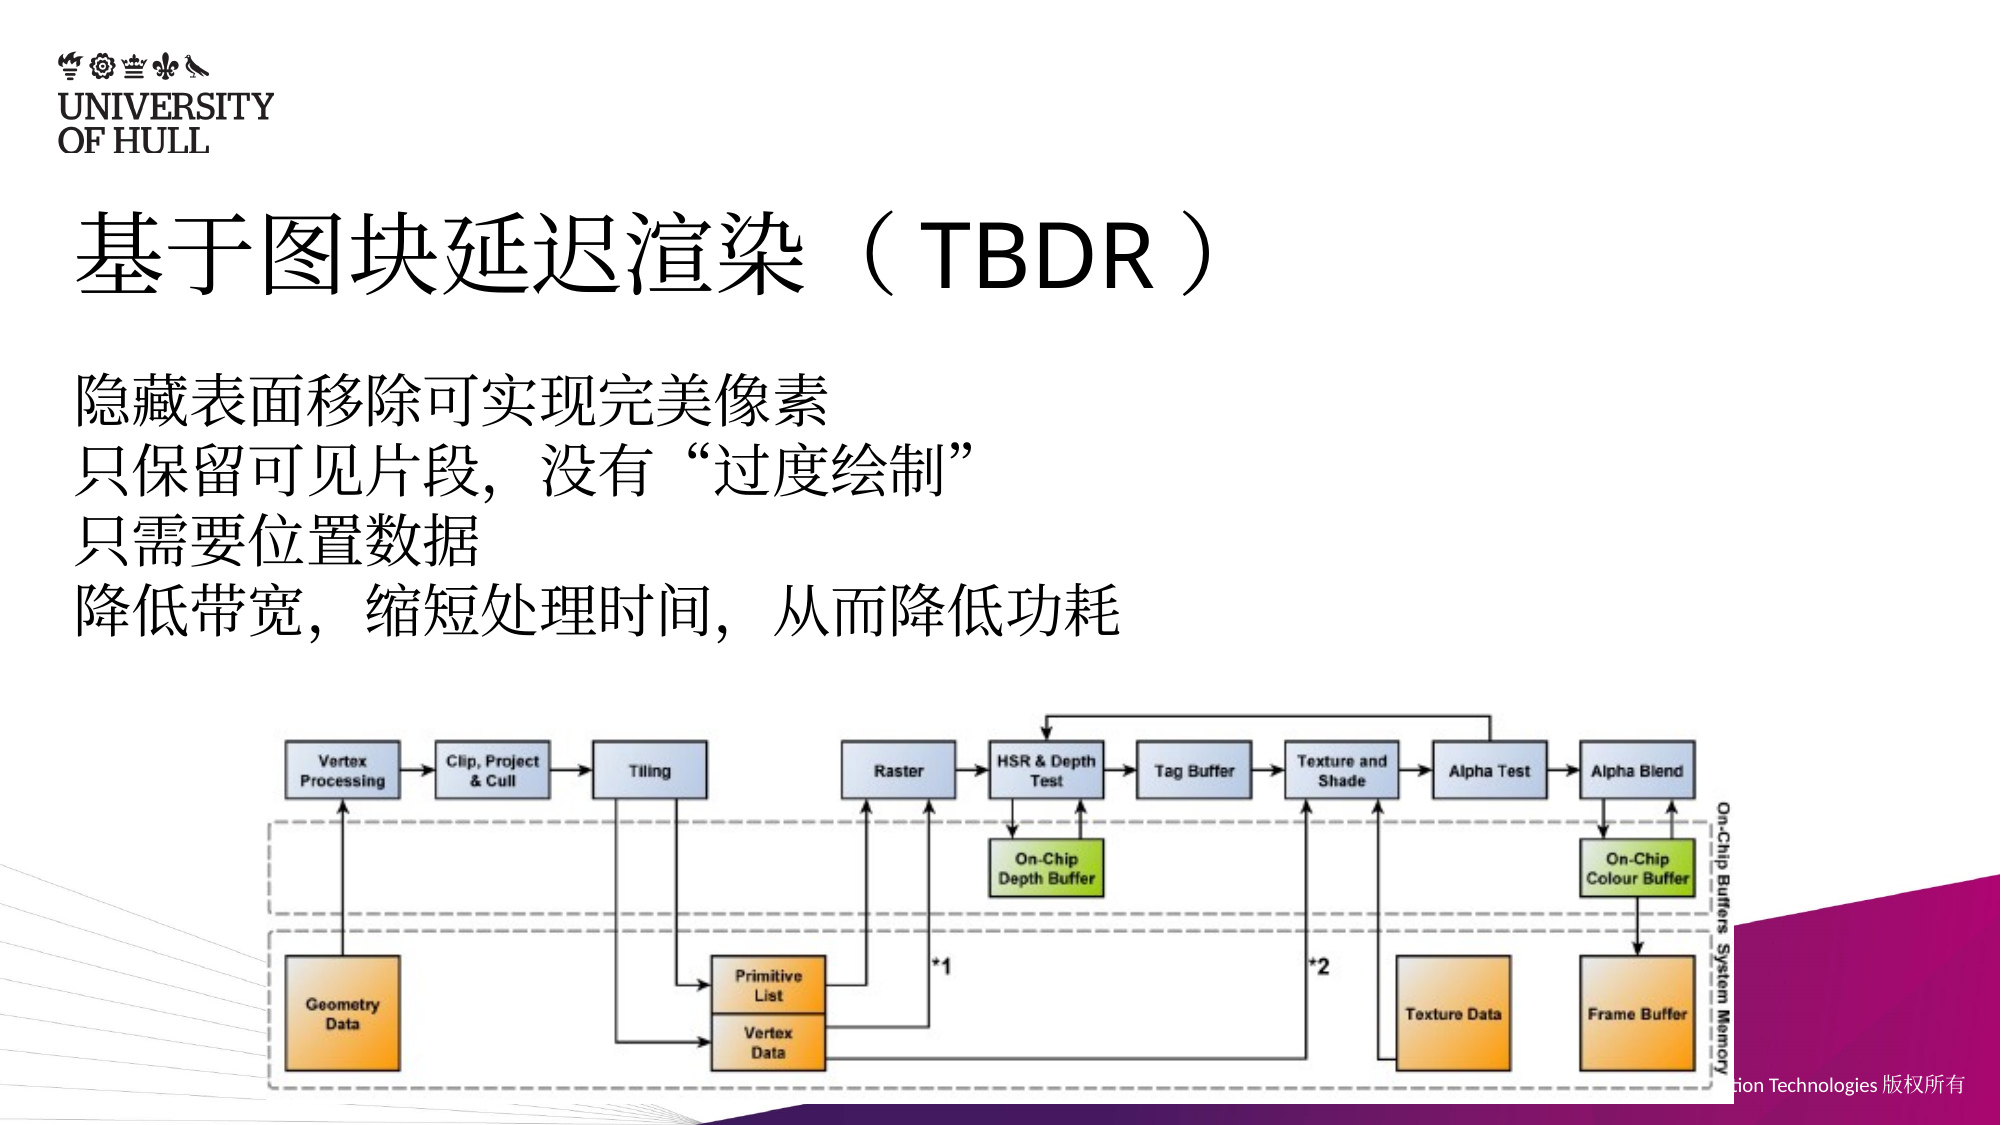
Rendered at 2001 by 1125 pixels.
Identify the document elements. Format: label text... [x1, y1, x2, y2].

title 基于图块延迟渲染（TBDR） [57, 178, 1931, 340]
picture [0, 0, 2000, 1125]
list 隐藏表面移除可实现完美像素 只保留可见片段，没有“过度绘制” 只需要位置数据 降低带宽，缩短处理时间，从而降低功耗 [57, 356, 1931, 1074]
